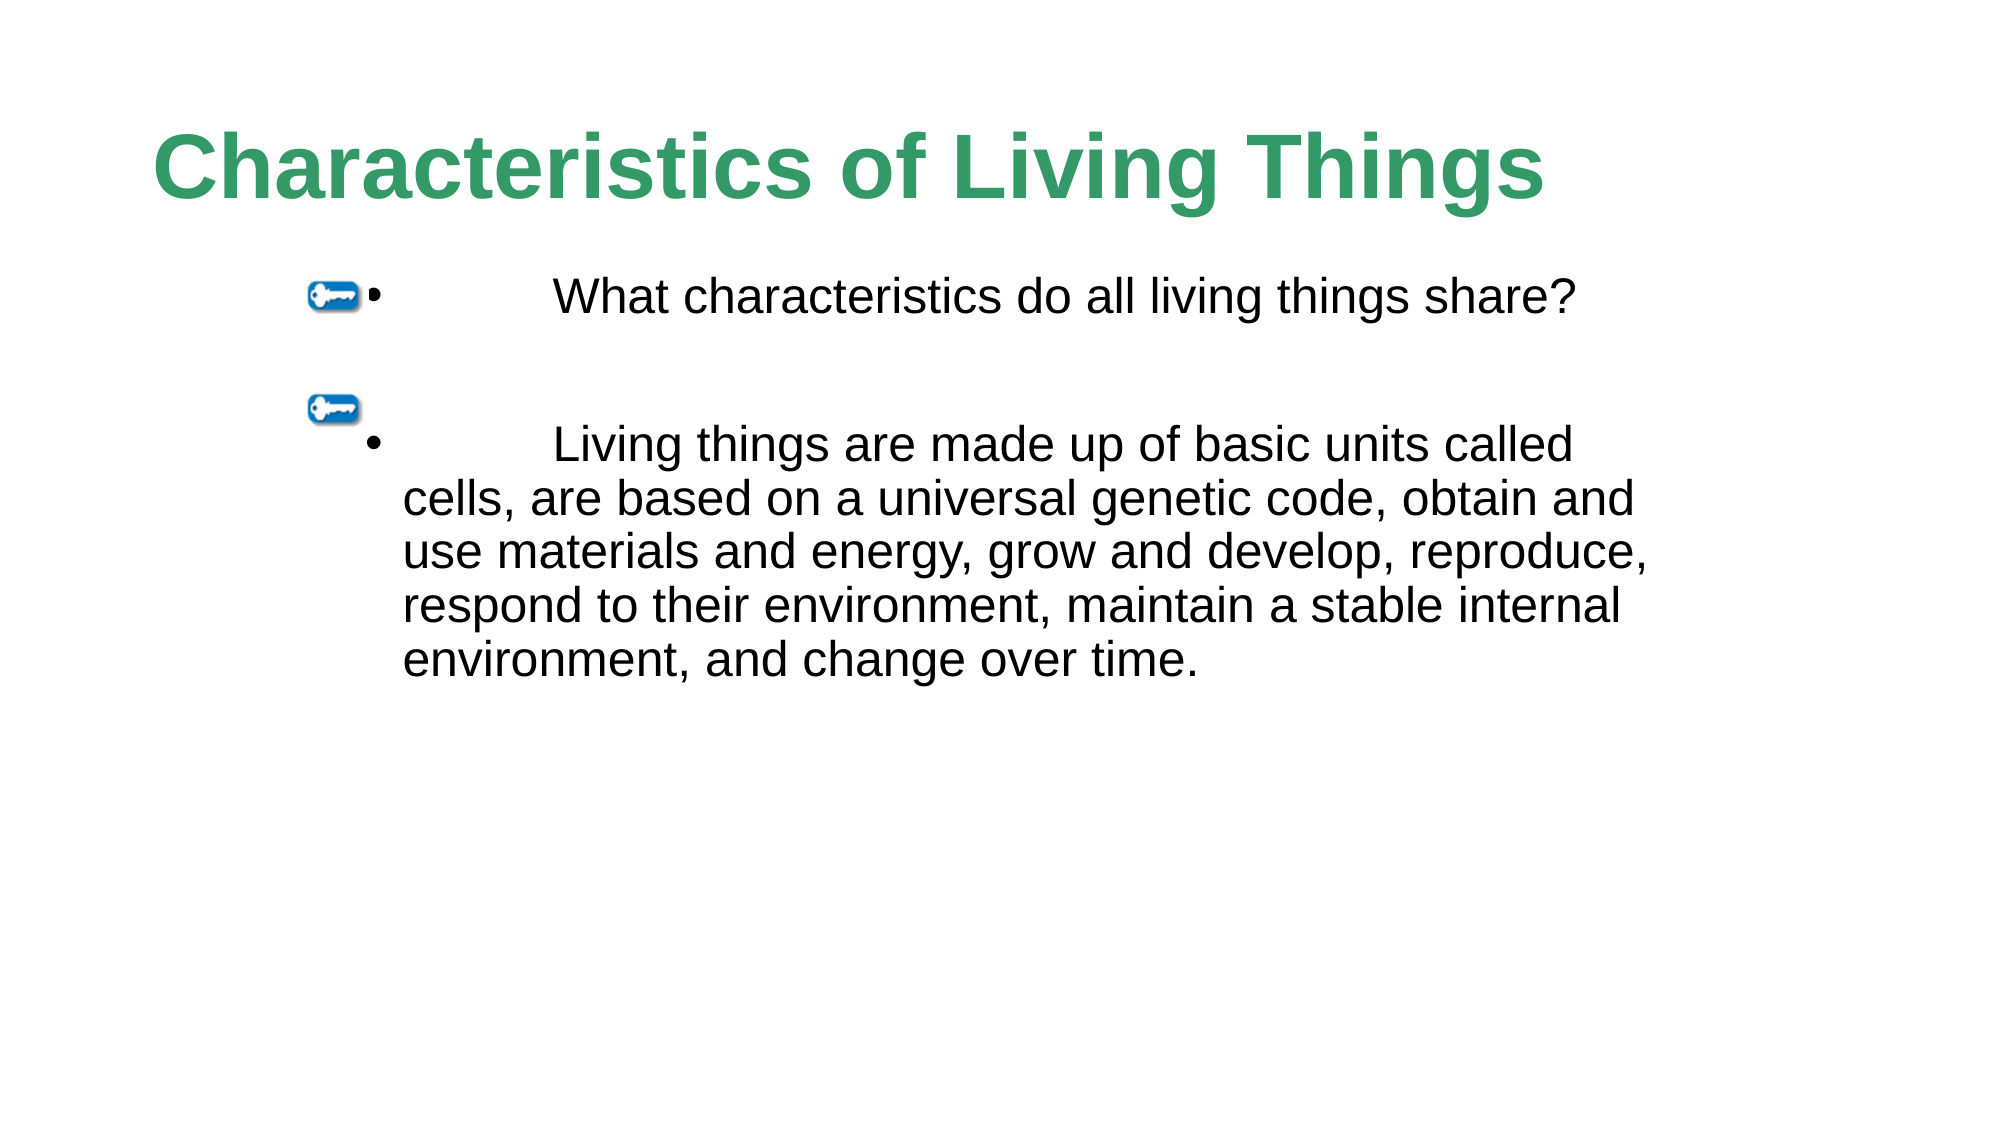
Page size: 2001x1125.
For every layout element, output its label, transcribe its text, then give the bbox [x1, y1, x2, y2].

title Characteristics of Living Things [137, 59, 1863, 278]
picture [299, 274, 369, 319]
list What characteristics do all living things share? Living things are made up of basic units called cells, are based on a universal genetic code, obtain and use materials and energy, grow and develop, reproduce, respond to their environment, maintain a stable internal environment, and change over time. [275, 262, 1675, 1005]
picture [299, 387, 369, 432]
